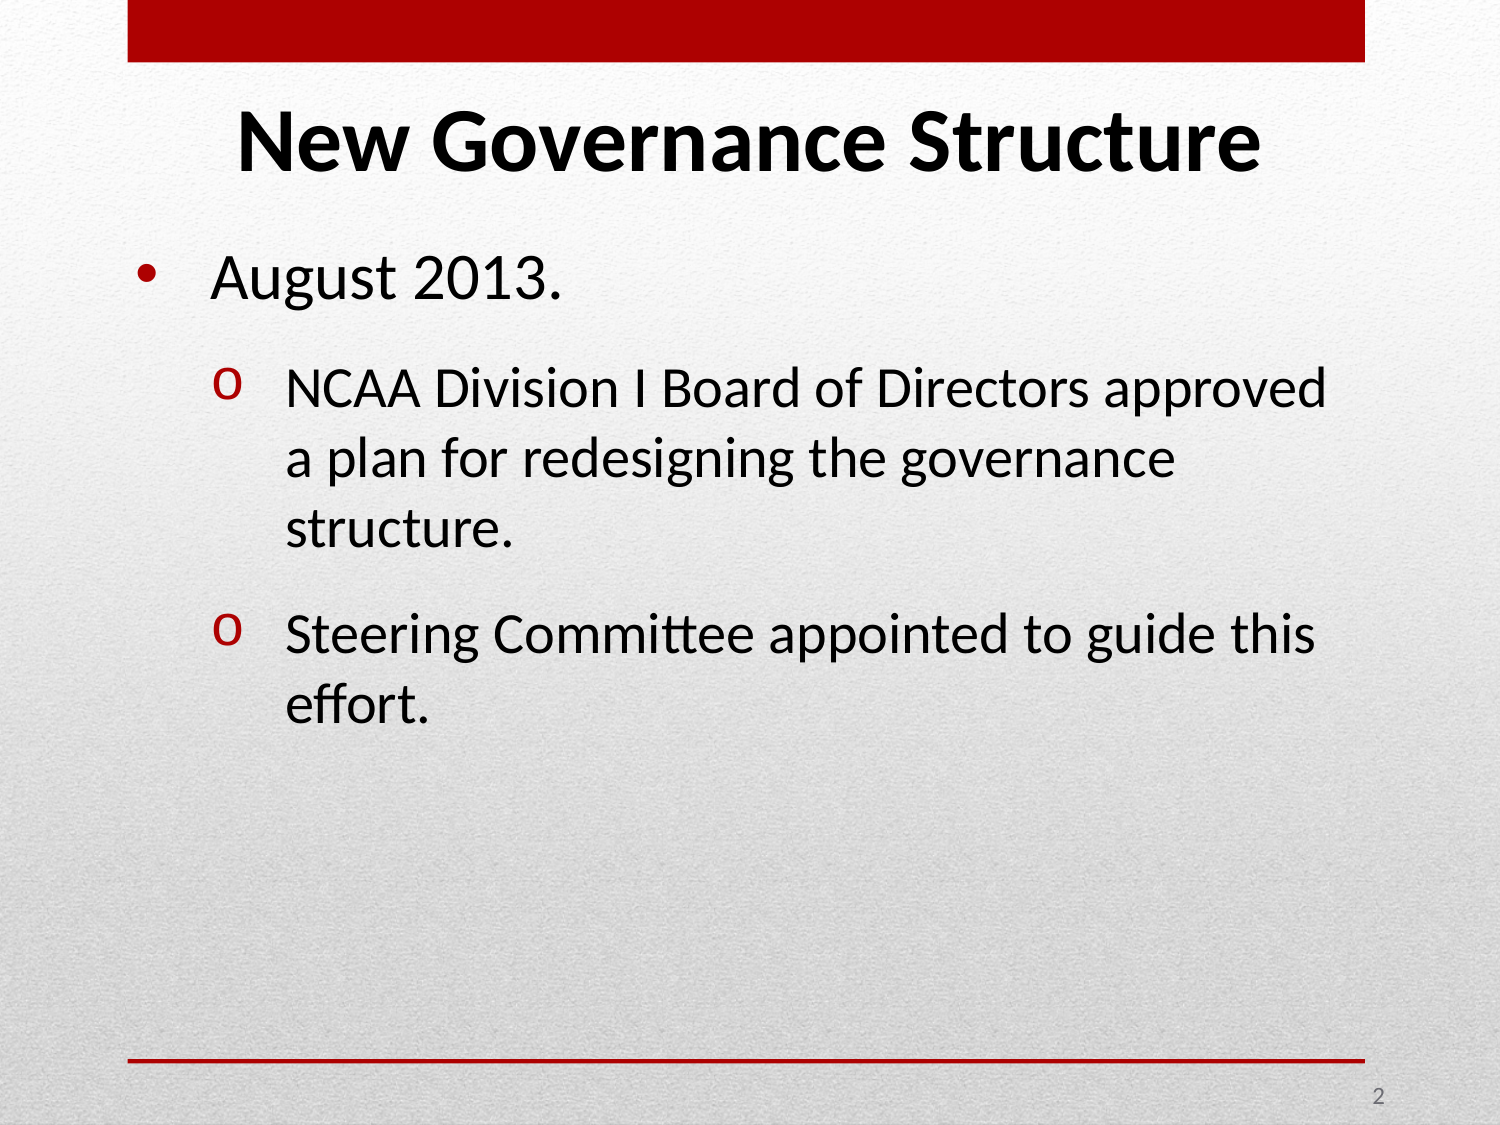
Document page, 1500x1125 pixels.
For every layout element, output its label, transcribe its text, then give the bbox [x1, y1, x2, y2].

title New Governance Structure [0, 60, 1500, 210]
slide_number 2 [1275, 1065, 1400, 1125]
list August 2013. NCAA Division I Board of Directors approved a plan for redesigning the governance structure. Steering Committee appointed to guide this effort. [120, 224, 1358, 863]
